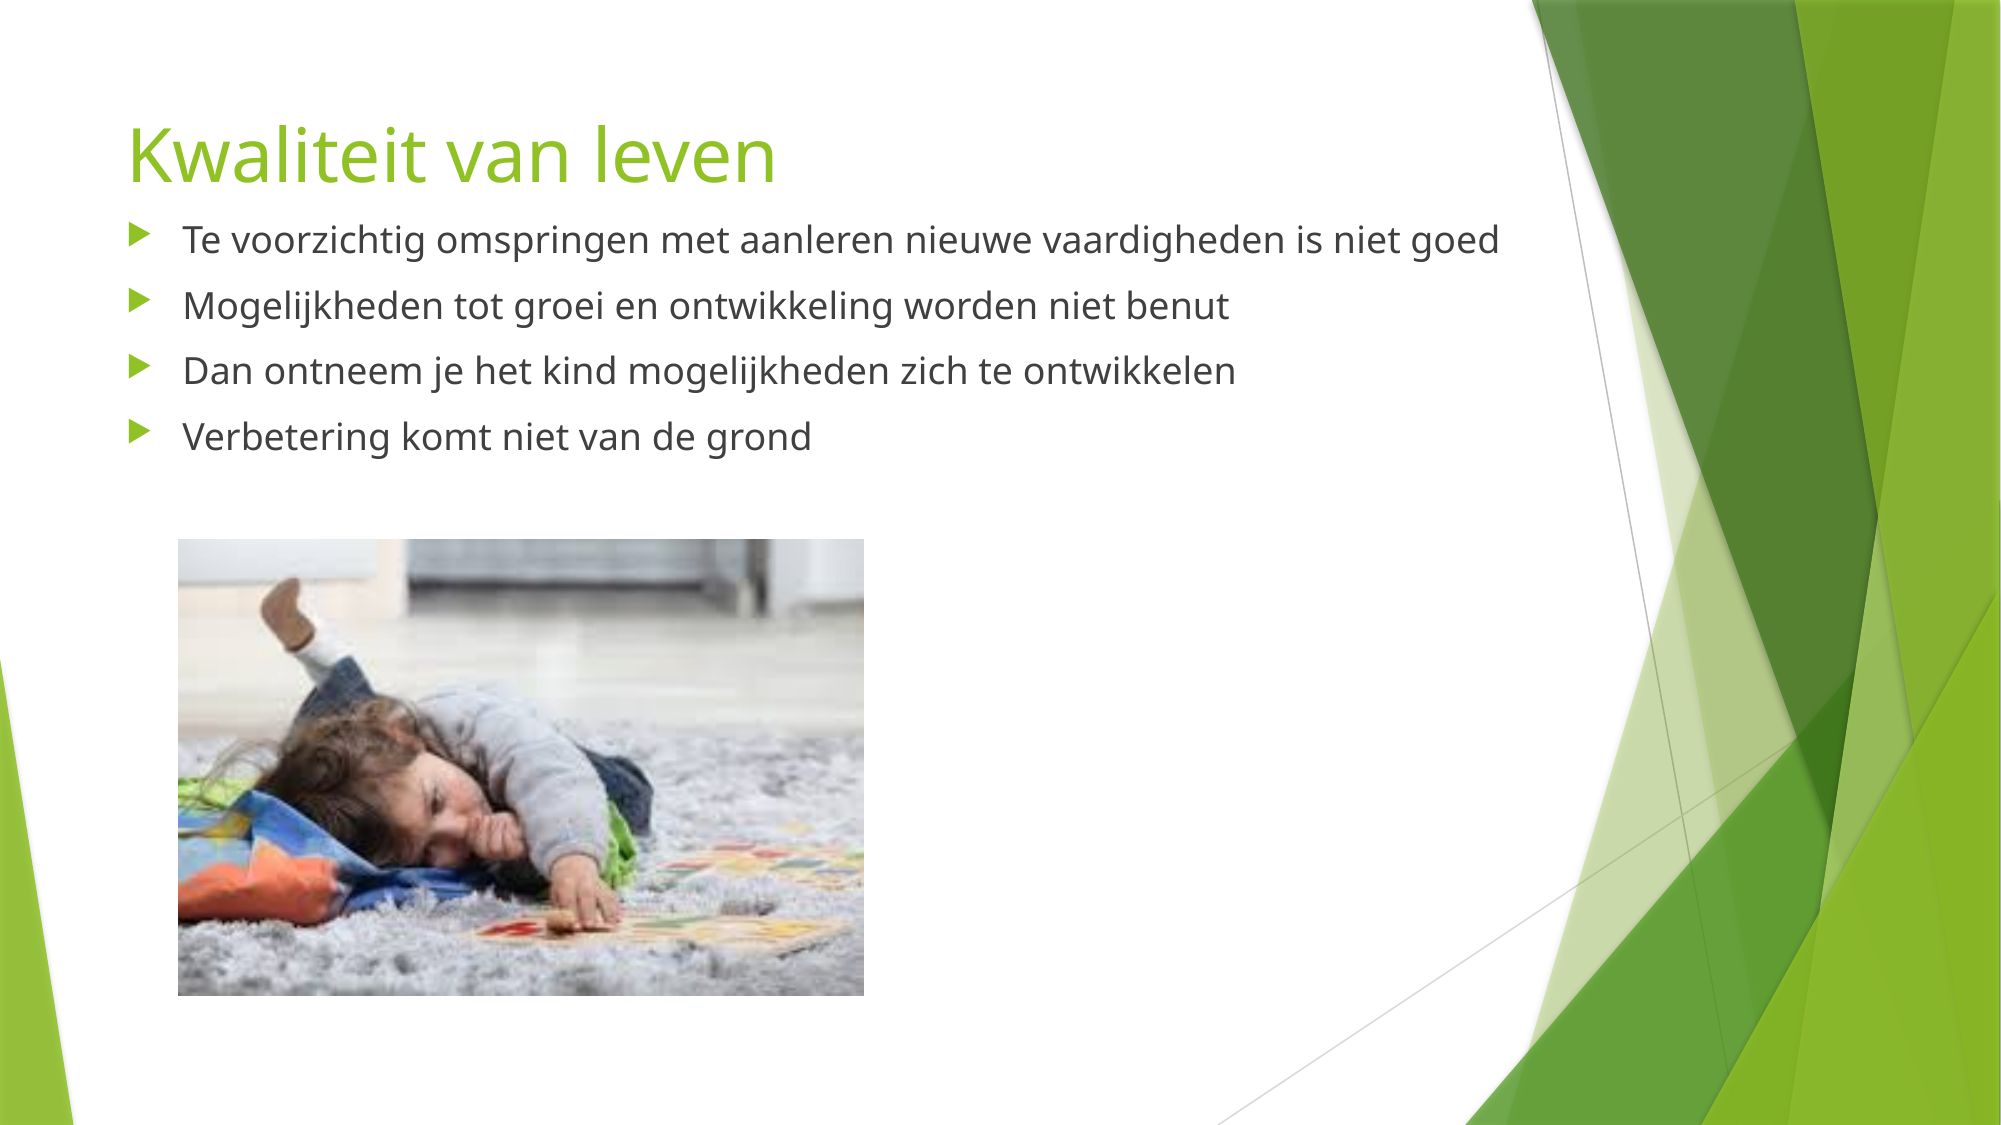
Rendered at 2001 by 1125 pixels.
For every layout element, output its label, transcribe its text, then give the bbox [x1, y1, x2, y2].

picture [178, 538, 865, 996]
list Te voorzichtig omspringen met aanleren nieuwe vaardigheden is niet goed Mogelijkheden tot groei en ontwikkeling worden niet benut Dan ontneem je het kind mogelijkheden zich te ontwikkelen Verbetering komt niet van de grond [111, 208, 1522, 845]
title Kwaliteit van leven [111, 99, 1522, 208]
